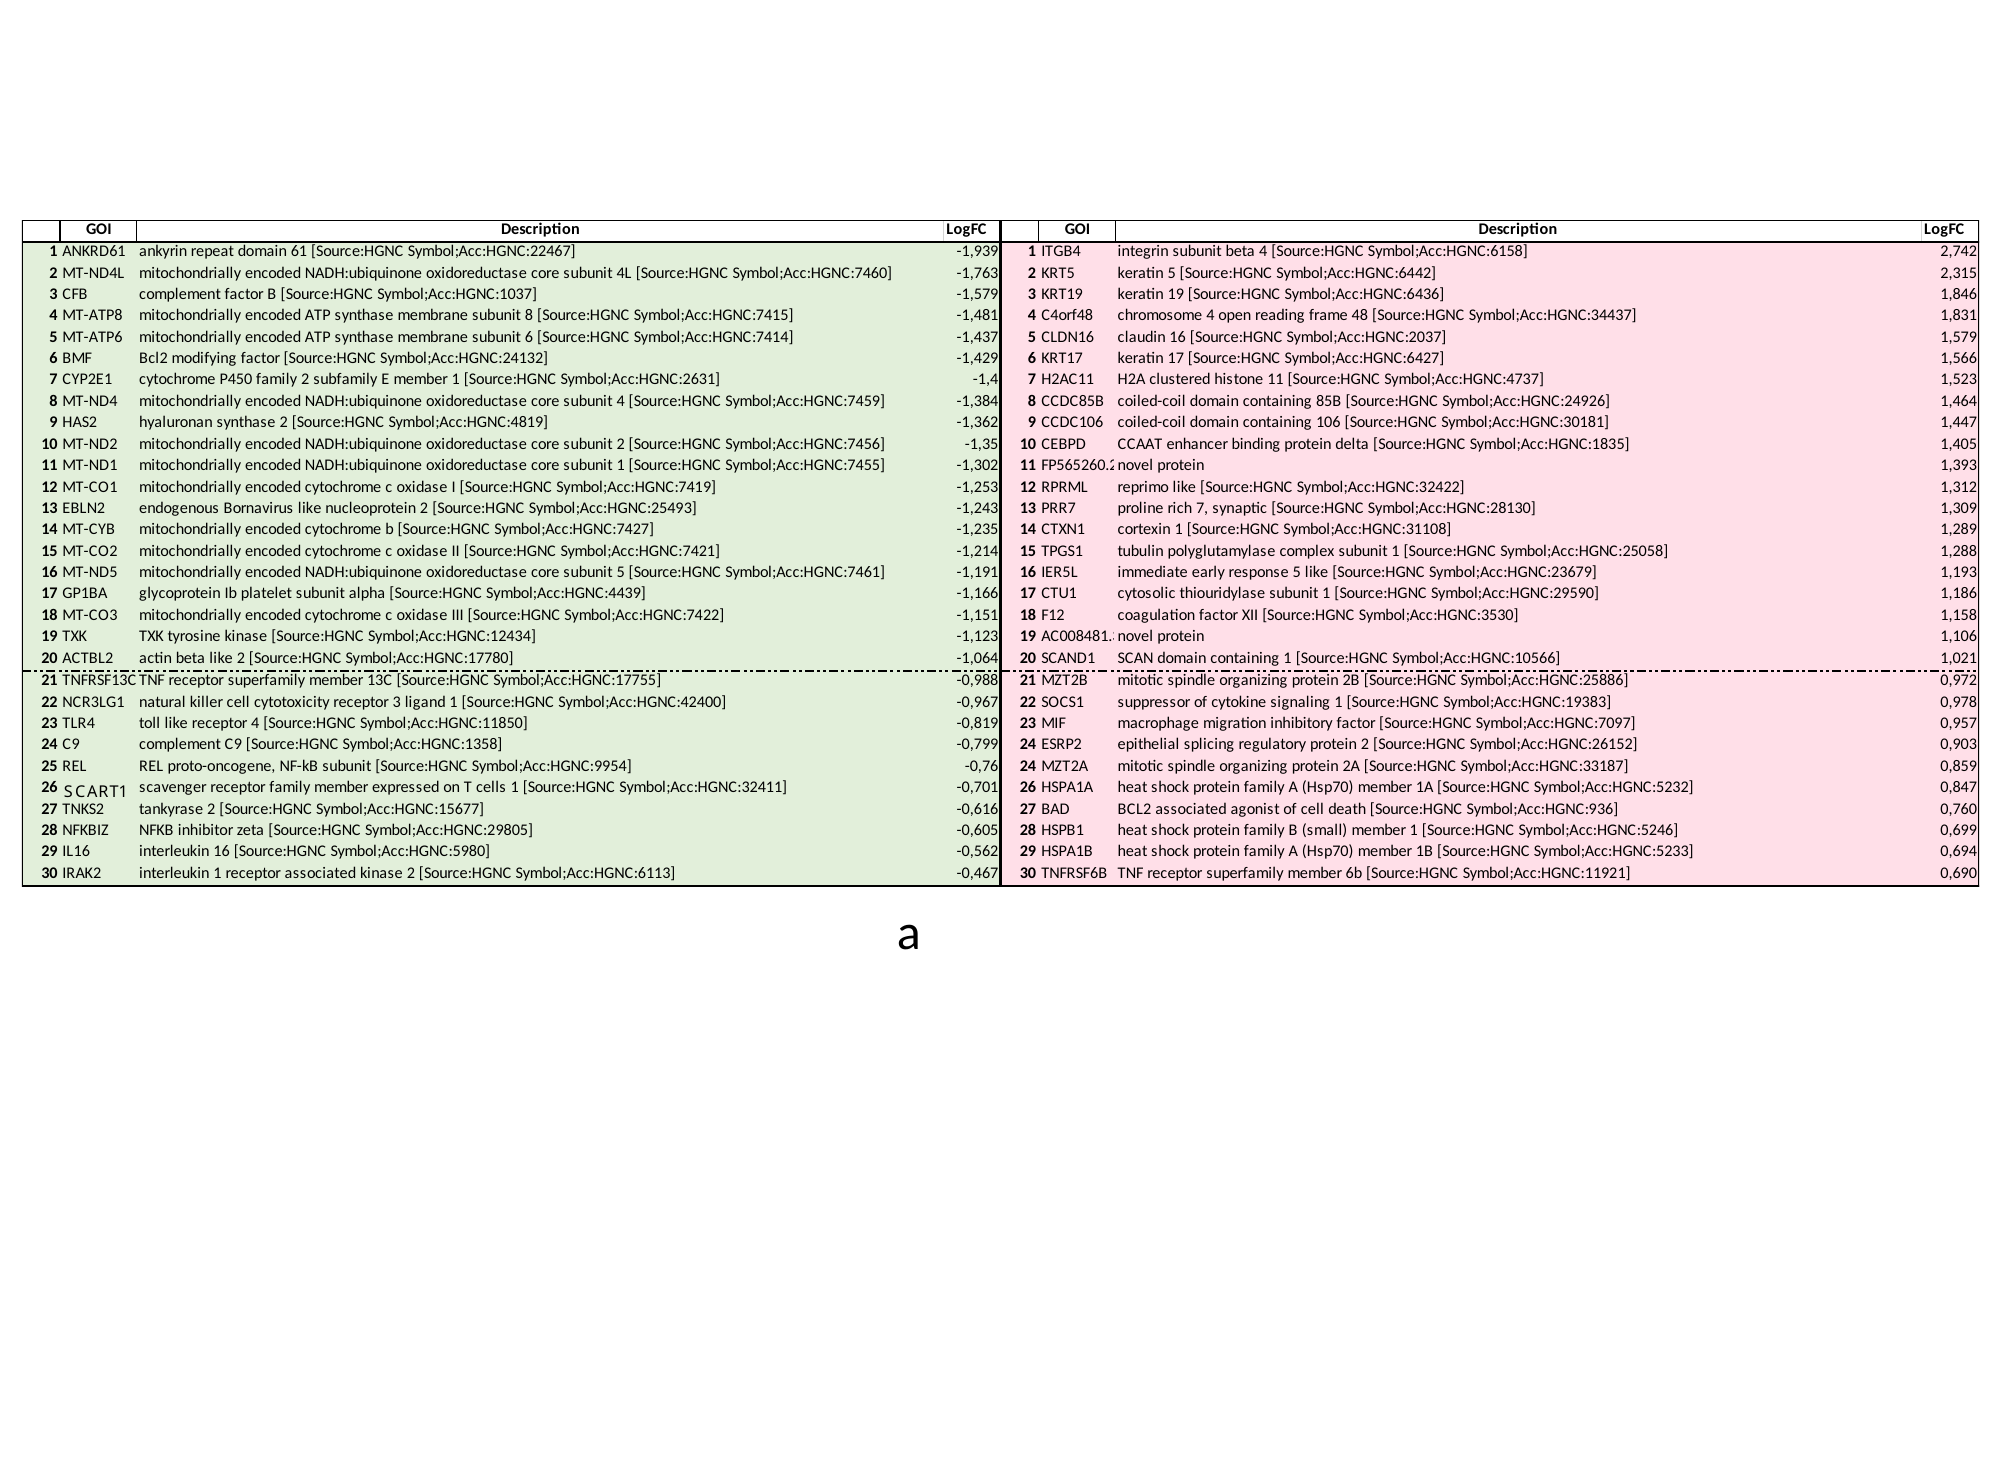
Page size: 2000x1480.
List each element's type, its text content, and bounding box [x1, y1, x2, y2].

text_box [21, 219, 1981, 888]
text_box a [882, 899, 936, 967]
